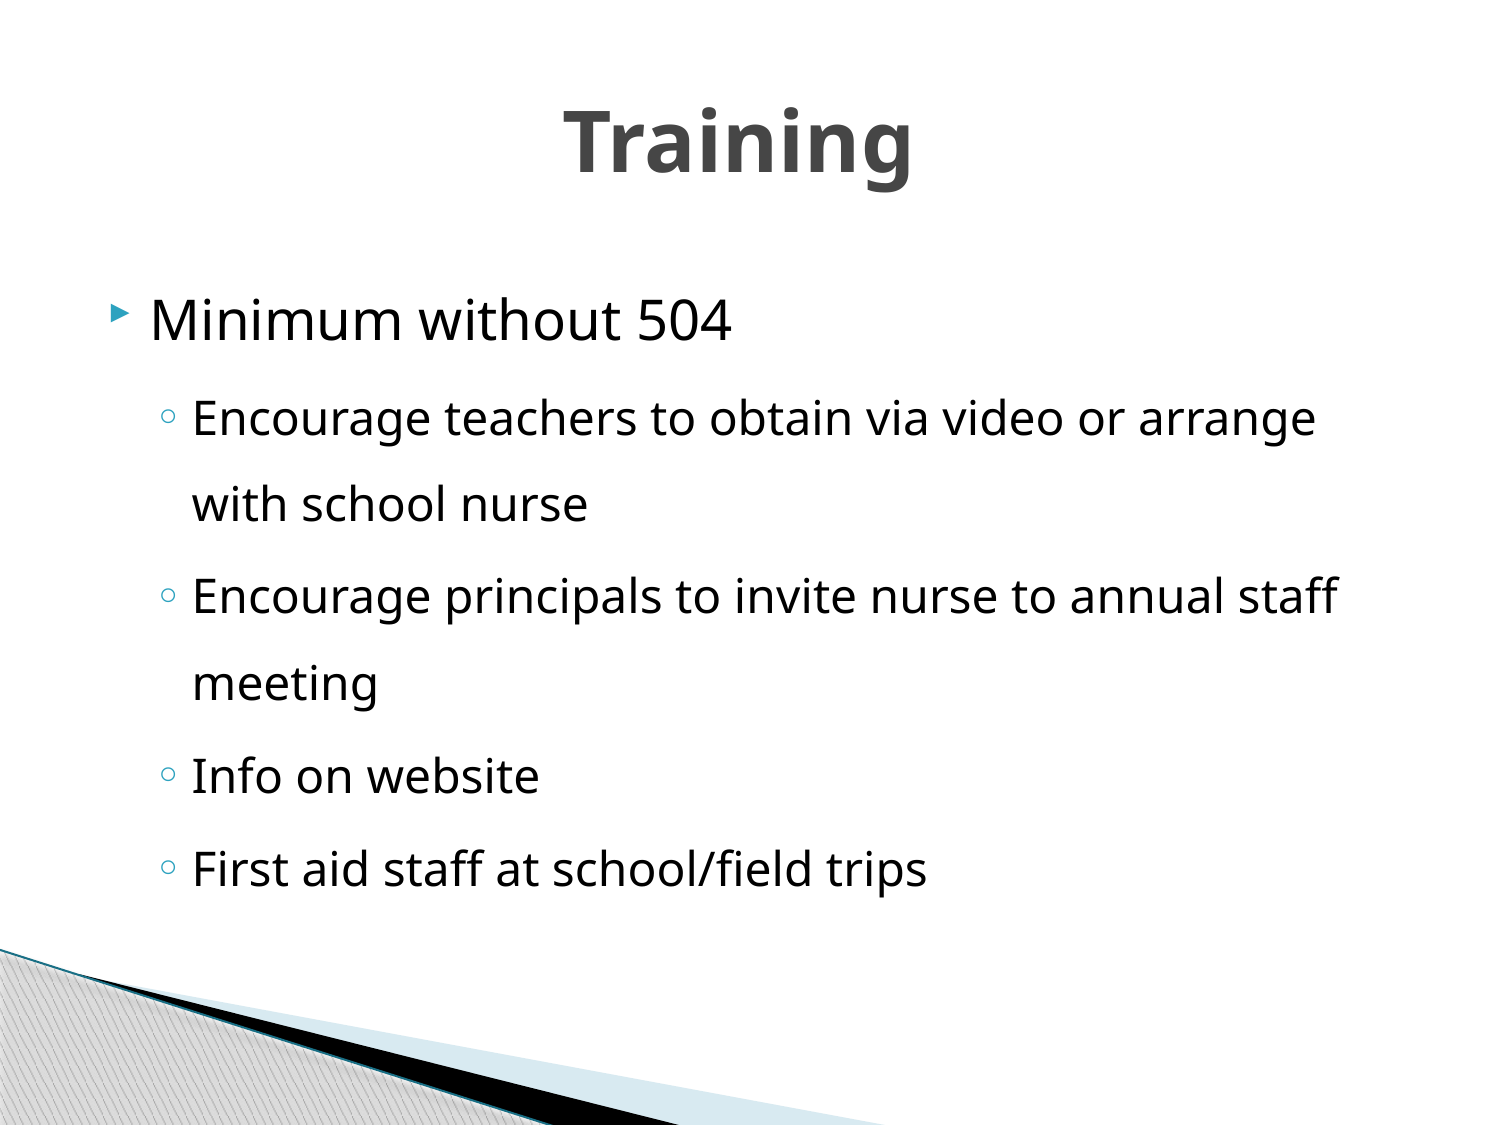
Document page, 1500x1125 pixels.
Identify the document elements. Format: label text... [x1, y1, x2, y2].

list Minimum without 504 Encourage teachers to obtain via video or arrange with school nurse Encourage principals to invite nurse to annual staff meeting Info on website First aid staff at school/field trips [75, 243, 1425, 986]
title Training [75, 45, 1425, 233]
